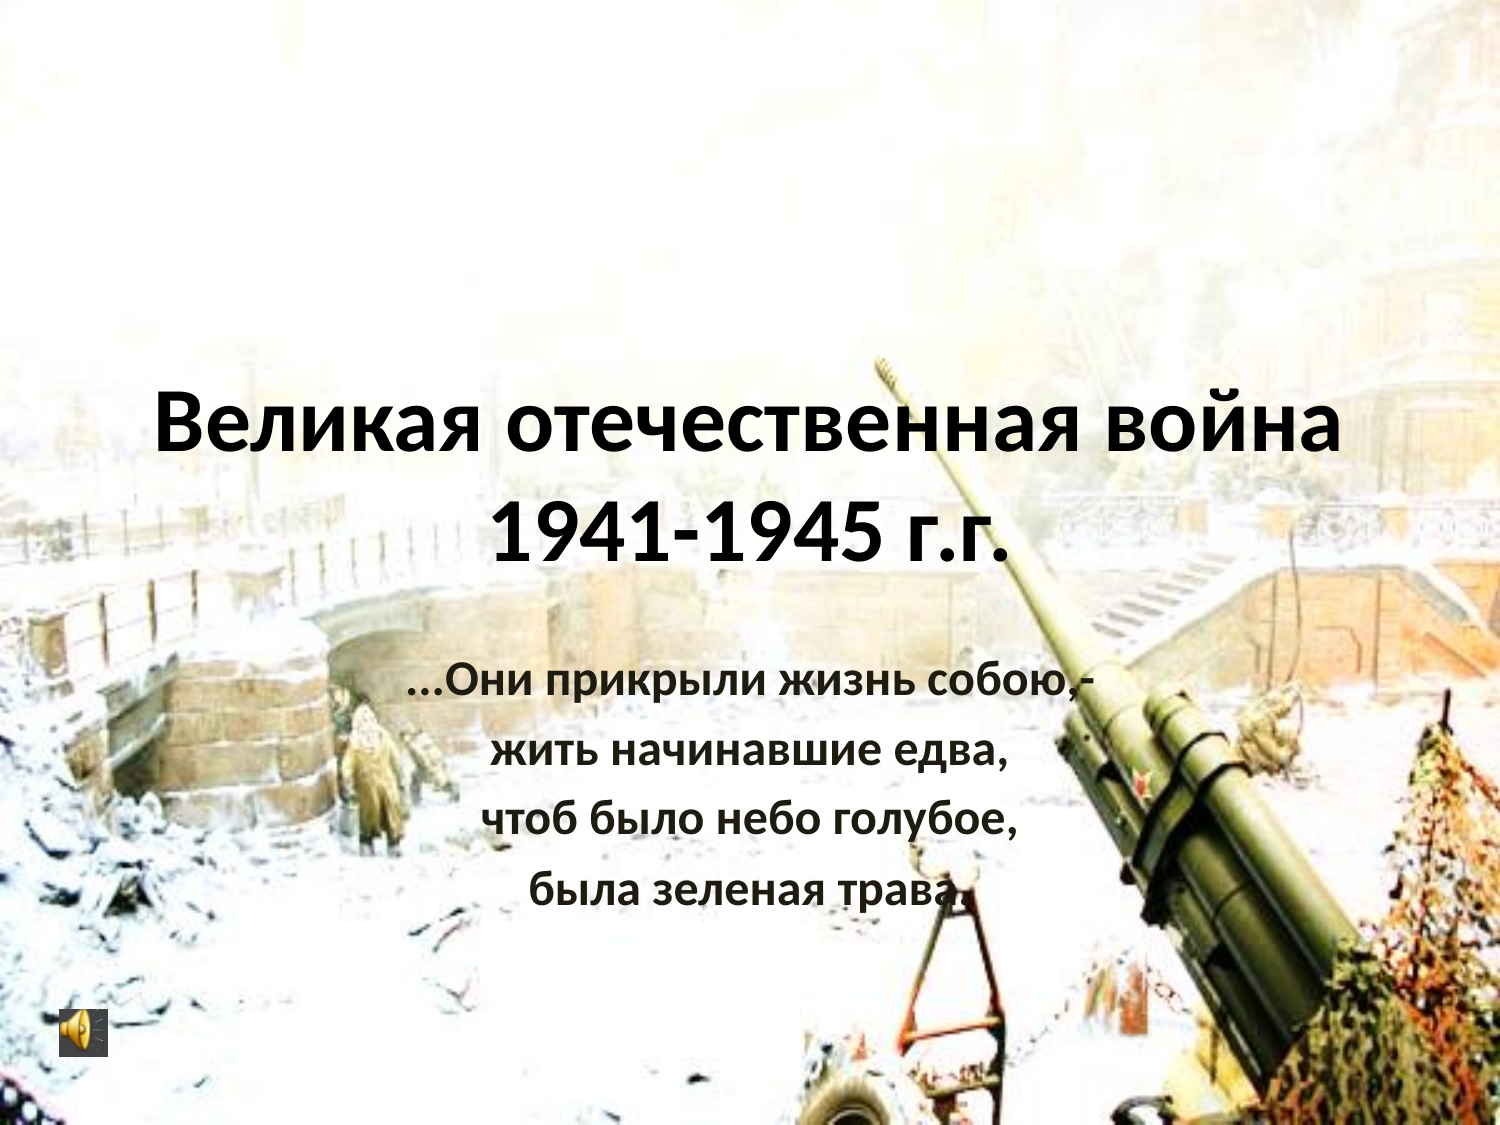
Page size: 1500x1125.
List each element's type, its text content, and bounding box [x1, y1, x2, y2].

picture [0, 0, 1500, 1125]
subtitle ...Они прикрыли жизнь собою,- жить начинавшие едва, чтоб было небо голубое, была зеленая трава. [225, 637, 1275, 925]
title Великая отечественная война 1941-1945 г.г. [112, 349, 1388, 591]
